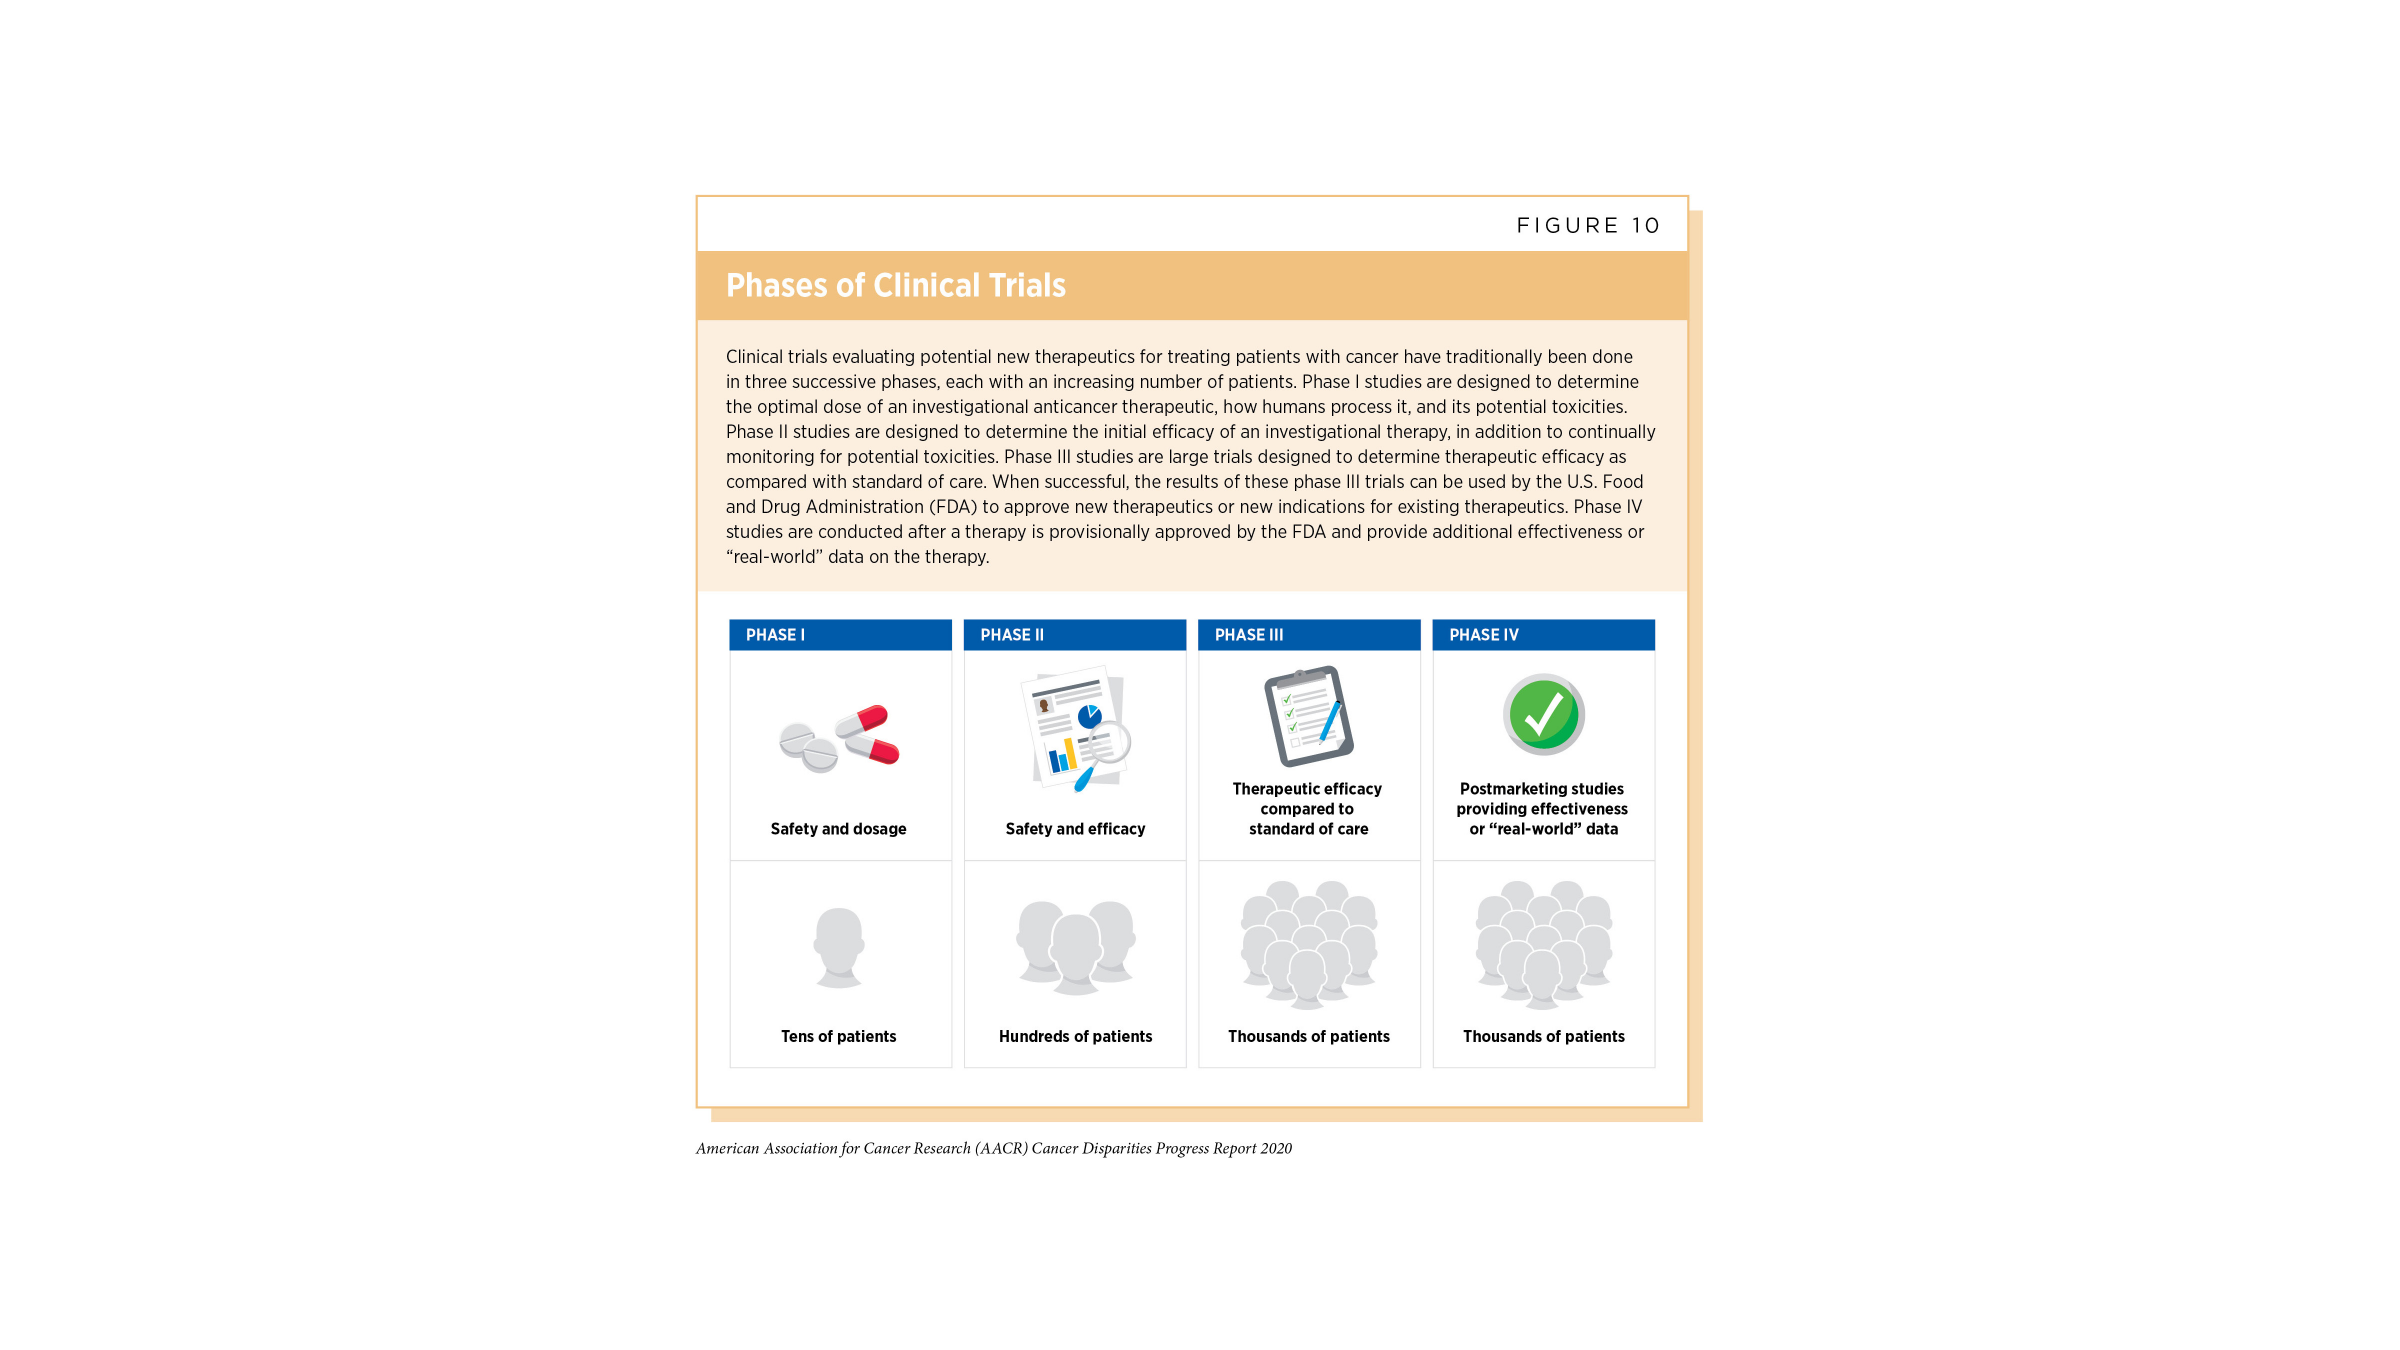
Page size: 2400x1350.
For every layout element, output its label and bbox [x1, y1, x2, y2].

picture [688, 186, 1712, 1164]
